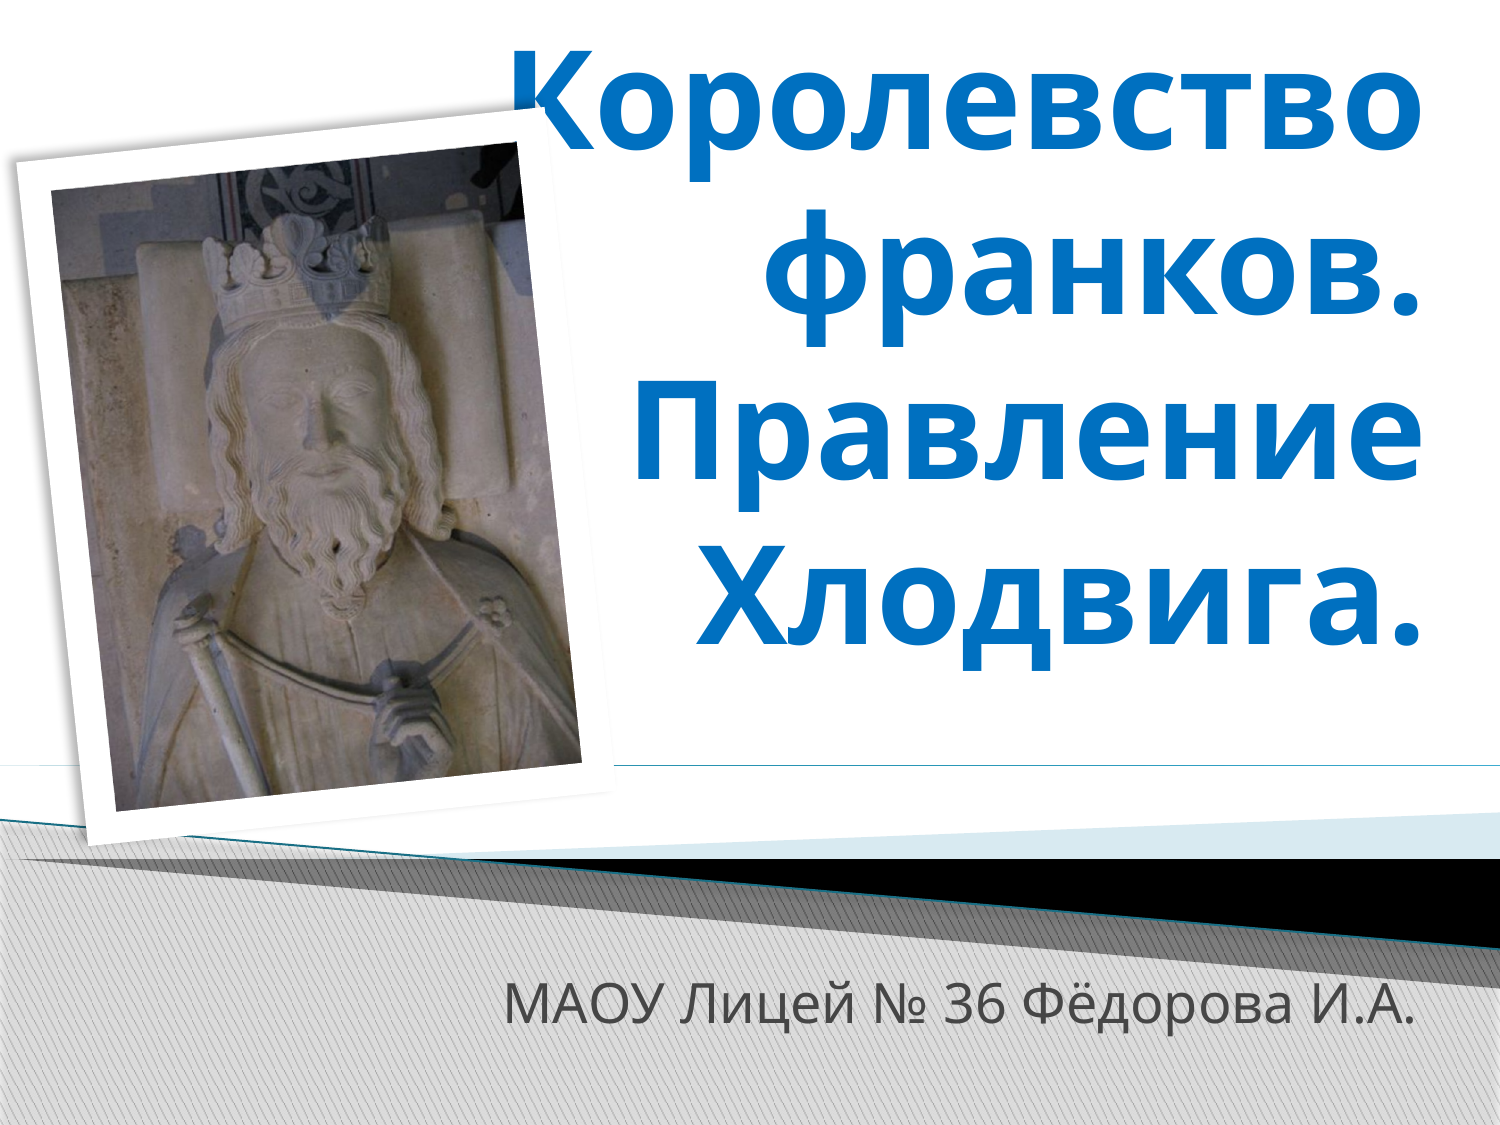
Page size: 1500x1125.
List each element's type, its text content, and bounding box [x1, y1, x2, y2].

subtitle МАОУ Лицей № 36 Фёдорова И.А. [386, 960, 1437, 1043]
picture [51, 143, 581, 811]
title Королевство франков. Правление Хлодвига. [46, 46, 1442, 680]
picture [5, 859, 1500, 989]
